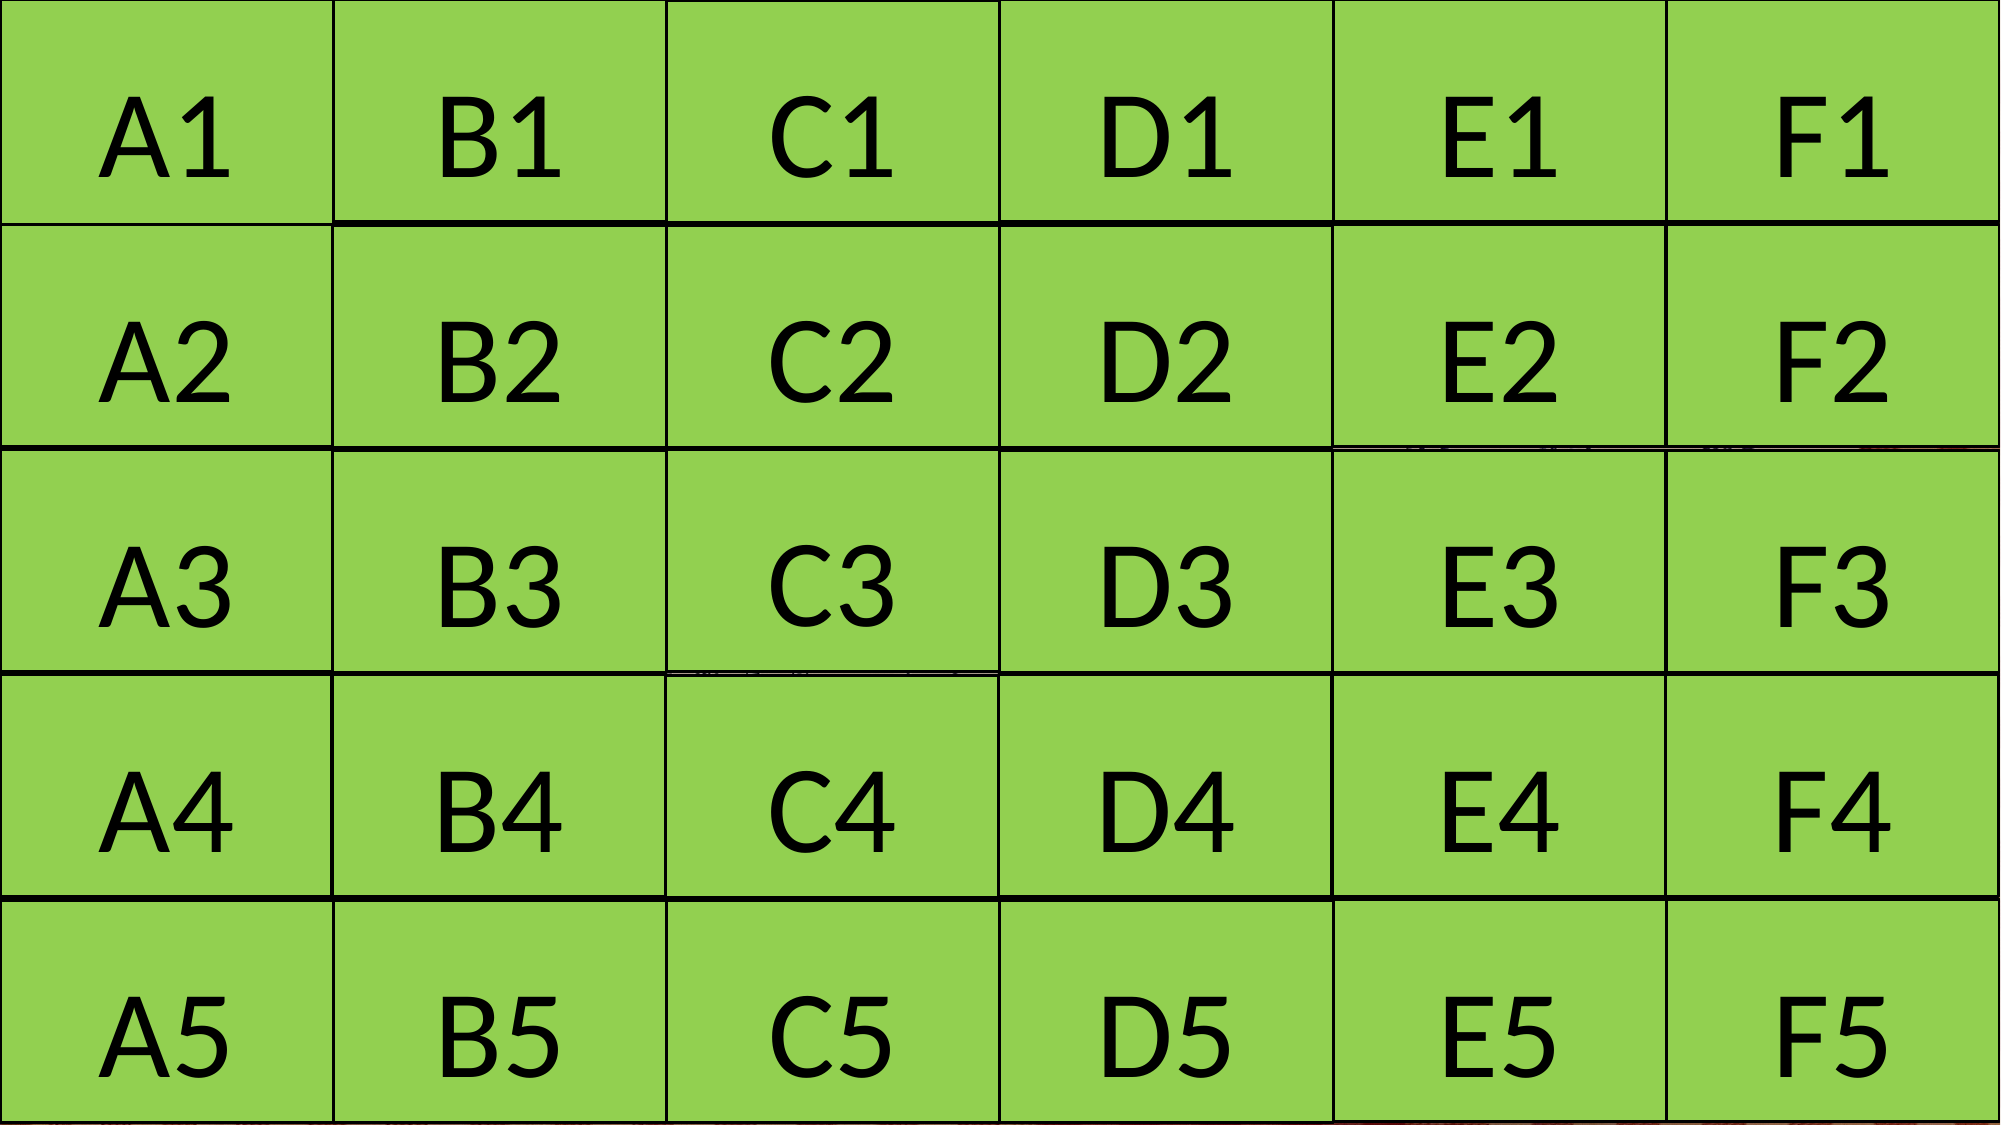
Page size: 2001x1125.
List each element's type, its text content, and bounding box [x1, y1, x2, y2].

text_box A5 [0, 899, 333, 1123]
text_box A4 [0, 674, 331, 898]
text_box C5 [666, 900, 999, 1123]
text_box F5 [1666, 899, 2000, 1122]
text_box D2 [999, 224, 1333, 448]
text_box E4 [1331, 674, 1665, 897]
text_box A3 [0, 449, 334, 673]
text_box D3 [999, 450, 1332, 673]
text_box B2 [332, 224, 667, 448]
text_box C1 [666, 0, 1000, 223]
text_box F2 [1666, 224, 2000, 447]
text_box E5 [1333, 899, 1666, 1122]
text_box B5 [333, 899, 667, 1123]
picture [0, 0, 2001, 1125]
text_box E2 [1332, 224, 1666, 447]
text_box D1 [999, 0, 1333, 222]
text_box C2 [666, 225, 999, 448]
text_box F3 [1666, 450, 2000, 673]
text_box F1 [1666, 0, 2000, 222]
text_box D4 [998, 674, 1332, 898]
text_box C3 [666, 449, 1000, 672]
text_box B3 [332, 450, 667, 673]
text_box C4 [665, 675, 998, 898]
text_box E3 [1332, 450, 1666, 673]
text_box B4 [331, 674, 666, 898]
text_box F4 [1665, 674, 1999, 897]
text_box D5 [999, 899, 1334, 1123]
text_box A2 [0, 224, 332, 447]
text_box A1 [0, 0, 334, 224]
text_box E1 [1333, 0, 1666, 222]
text_box B1 [333, 0, 666, 222]
